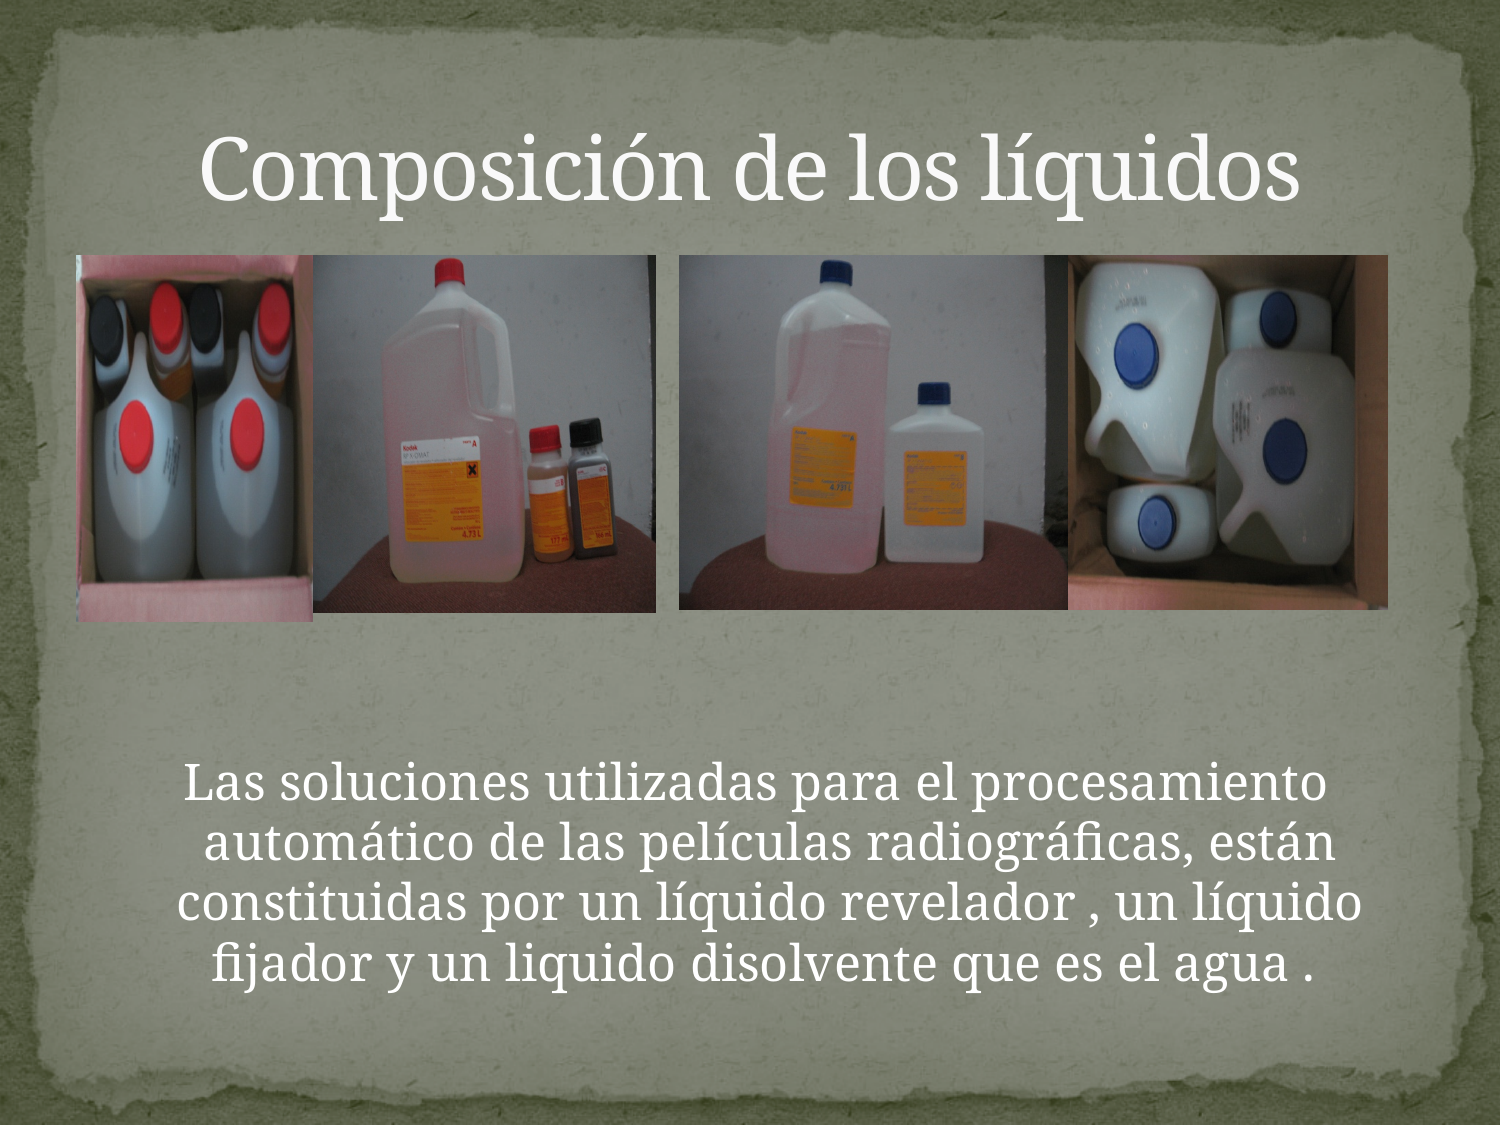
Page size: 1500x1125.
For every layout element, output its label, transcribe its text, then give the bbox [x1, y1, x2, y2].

title Composición de los líquidos [74, 24, 1425, 225]
list Las soluciones utilizadas para el procesamiento automático de las películas radiográficas, están constituidas por un líquido revelador , un líquido fijador y un liquido disolvente que es el agua . [75, 597, 1425, 1000]
picture [679, 255, 1388, 610]
picture [76, 255, 656, 622]
